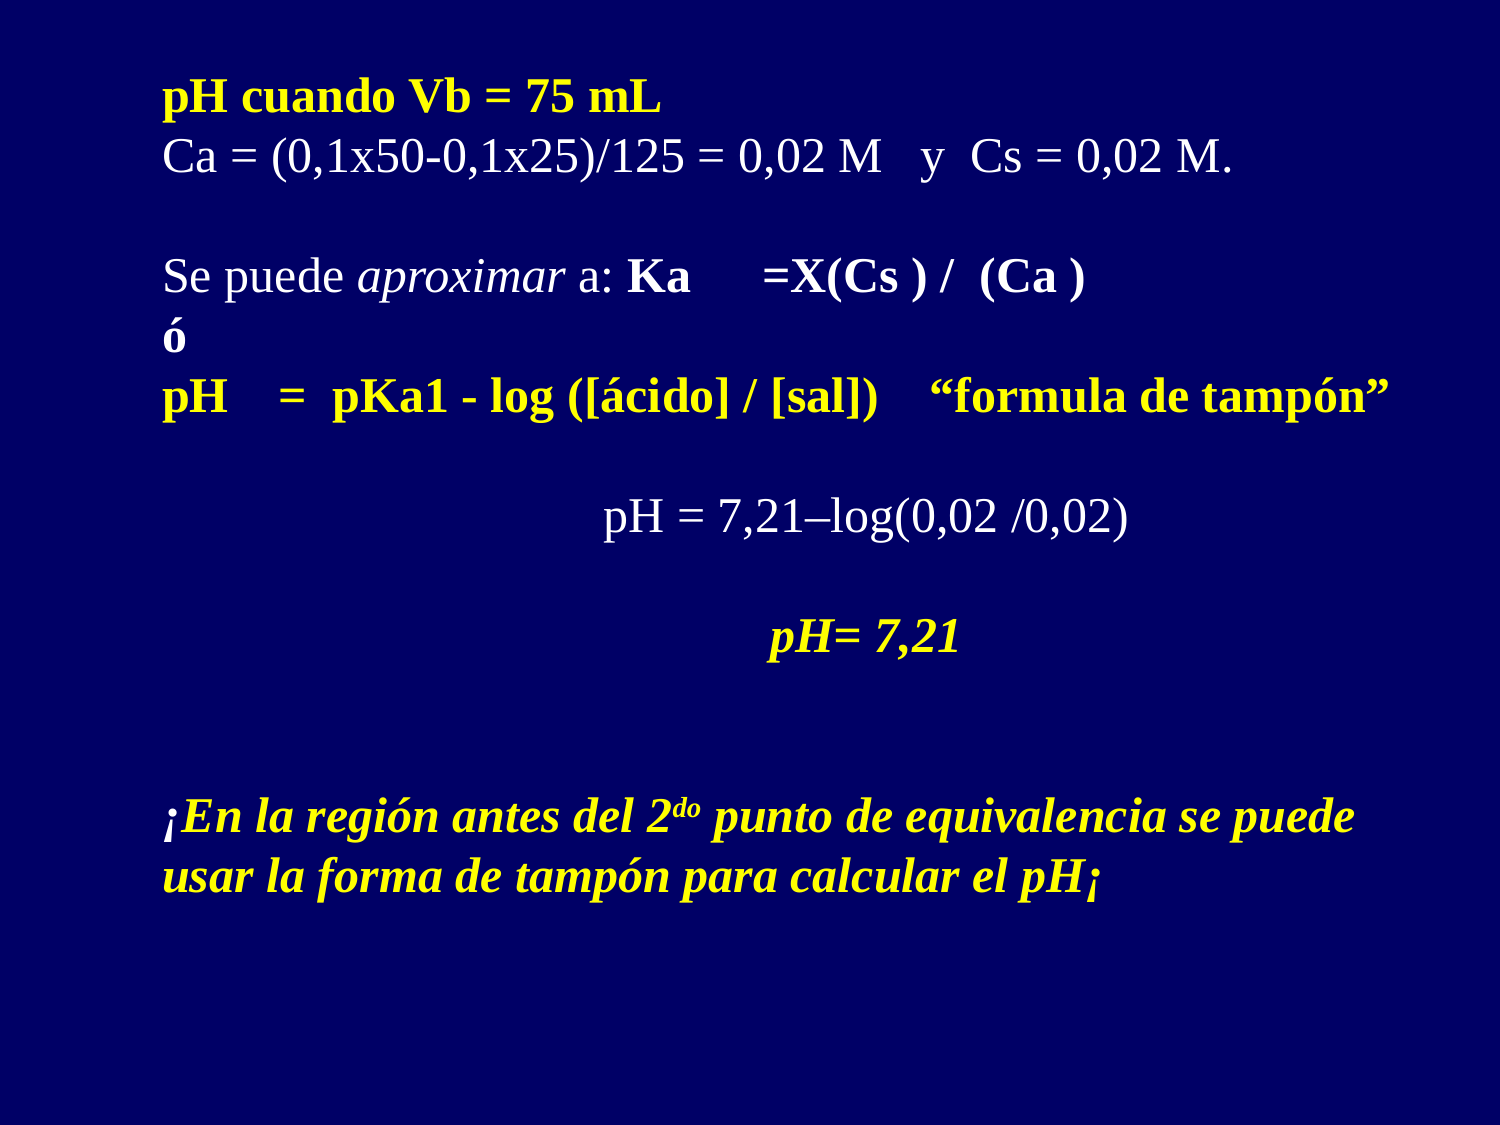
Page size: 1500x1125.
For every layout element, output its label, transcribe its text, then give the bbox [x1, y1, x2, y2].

text_box pH cuando Vb = 75 mL Ca = (0,1x50-0,1x25)/125 = 0,02 M y Cs = 0,02 M. Se puede aproximar a: Ka =X(Cs ) / (Ca ) ó pH = pKa1 - log ([ácido] / [sal]) “formula de tampón” pH = 7,21–log(0,02 /0,02) pH= 7,21 ¡En la región antes del 2do punto de equivalencia se puede usar la forma de tampón para calcular el pH¡ [147, 54, 1436, 910]
